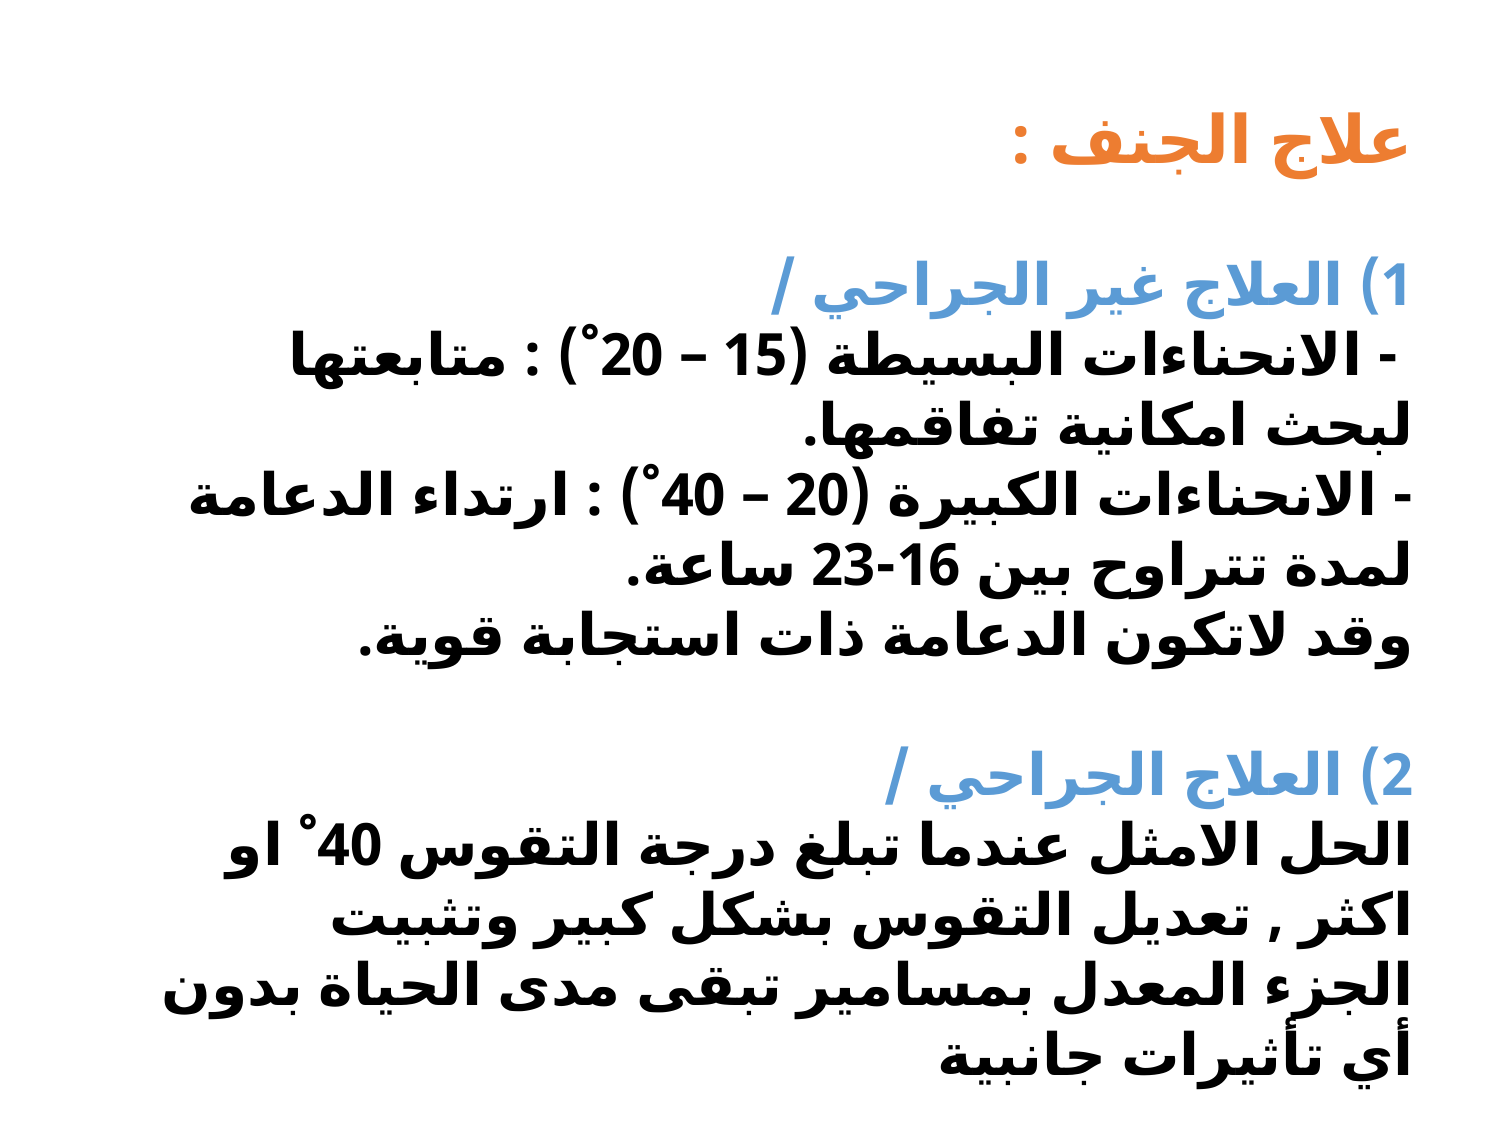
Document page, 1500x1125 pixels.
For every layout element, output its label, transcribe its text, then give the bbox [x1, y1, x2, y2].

text_box علاج الجنف : 1) العلاج غير الجراحي / - الانحناءات البسيطة (15 – 20 ْ) : متابعتها لبحث امكانية تفاقمها. - الانحناءات الكبيرة (20 – 40 ْ) : ارتداء الدعامة لمدة تتراوح بين 16-23 ساعة. وقد لاتكون الدعامة ذات استجابة قوية. 2) العلاج الجراحي / الحل الامثل عندما تبلغ درجة التقوس 40 ْ او اكثر , تعديل التقوس بشكل كبير وتثبيت الجزء المعدل بمسامير تبقى مدى الحياة بدون أي تأثيرات جانبية [135, 90, 1429, 1095]
